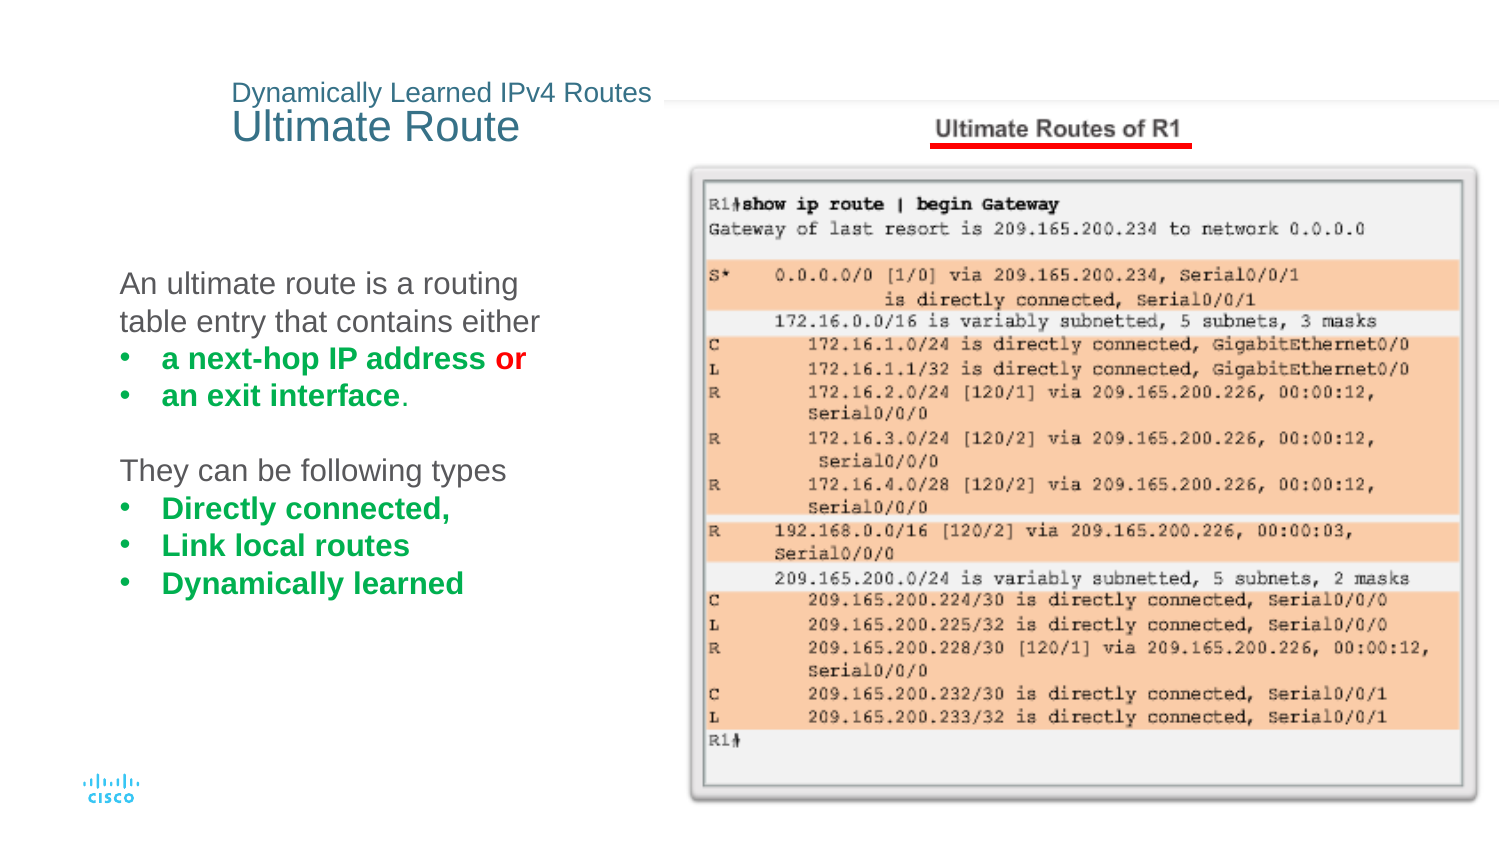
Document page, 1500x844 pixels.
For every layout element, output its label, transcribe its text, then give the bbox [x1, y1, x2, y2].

title Dynamically Learned IPv4 Routes Ultimate Route [216, 60, 1257, 170]
picture [664, 99, 1499, 834]
text_box An ultimate route is a routing table entry that contains either a next-hop IP address or an exit interface. They can be following types Directly connected, Link local routes Dynamically learned [104, 255, 564, 646]
